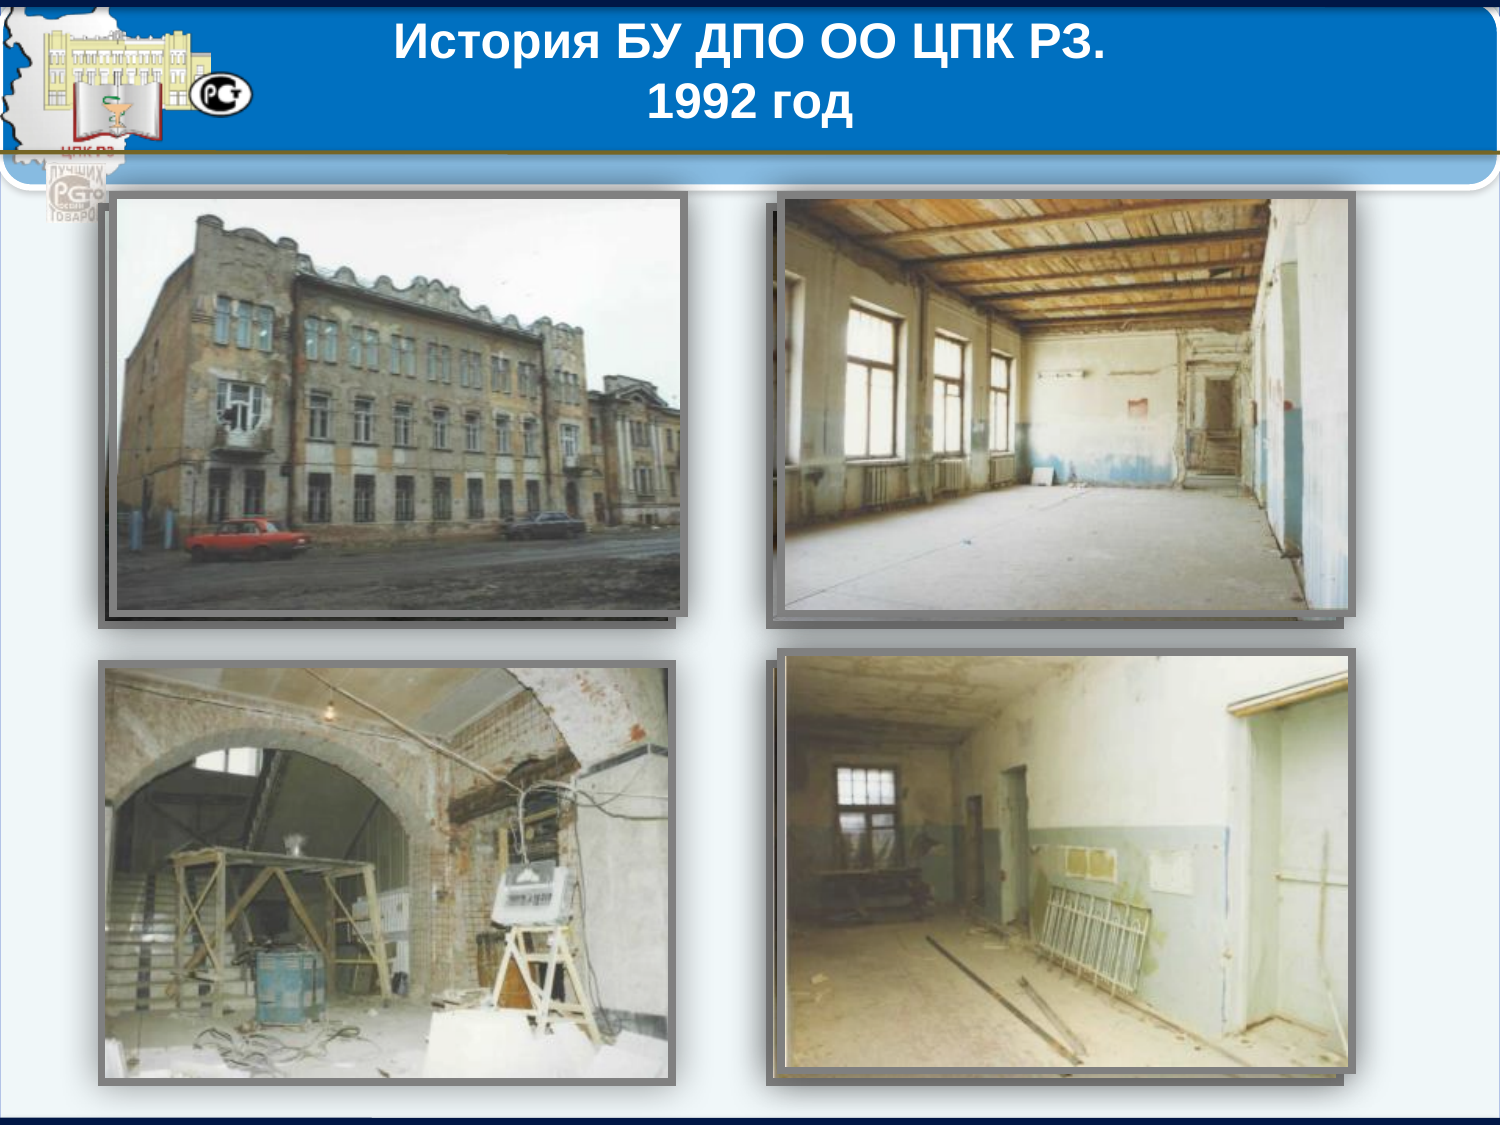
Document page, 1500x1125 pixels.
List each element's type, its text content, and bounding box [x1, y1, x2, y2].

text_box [105, 198, 1349, 1079]
title История БУ ДПО ОО ЦПК РЗ. 1992 год [0, 0, 1500, 138]
picture [0, 138, 211, 150]
